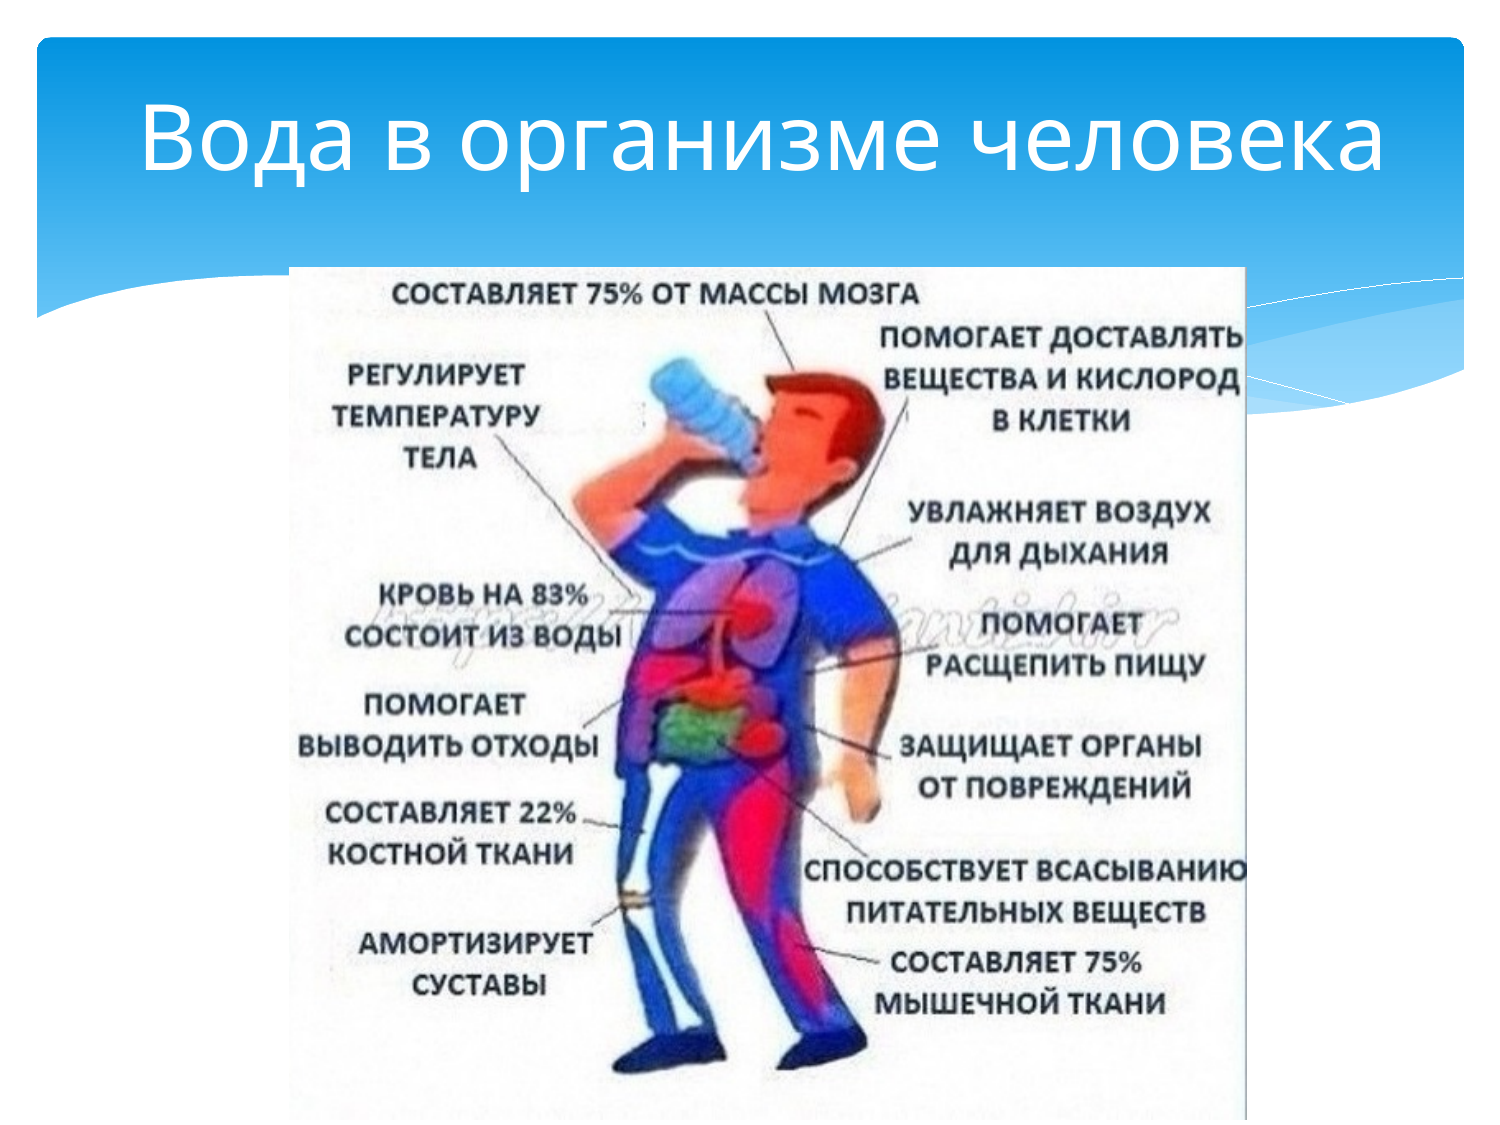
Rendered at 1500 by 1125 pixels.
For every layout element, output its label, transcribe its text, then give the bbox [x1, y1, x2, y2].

picture [288, 267, 1247, 1120]
title Вода в организме человека [88, 30, 1439, 237]
